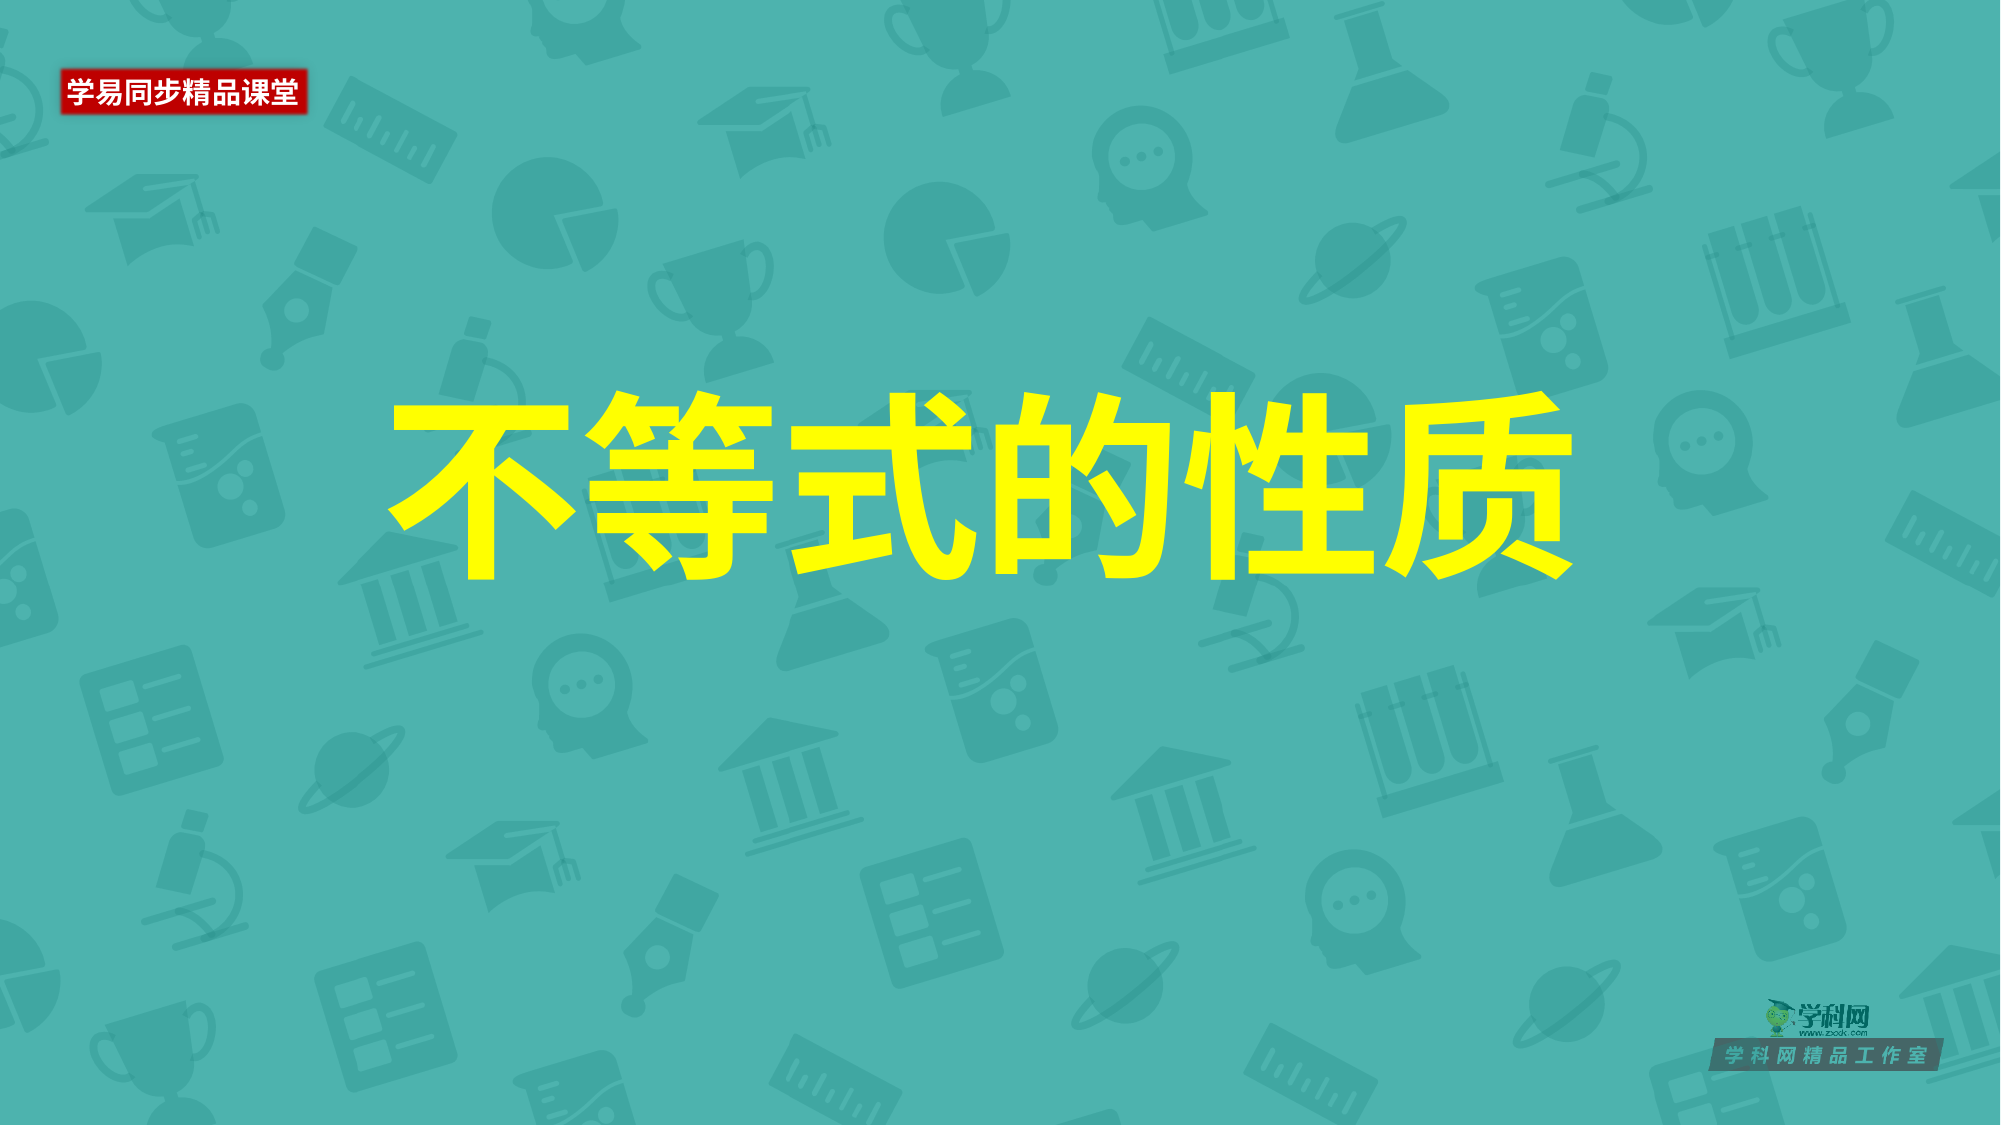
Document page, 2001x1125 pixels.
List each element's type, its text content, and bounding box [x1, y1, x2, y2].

text_box 学易同步精品课堂 [64, 72, 305, 112]
picture [0, 0, 2001, 1125]
text_box 不等式的性质 [0, 355, 2000, 611]
